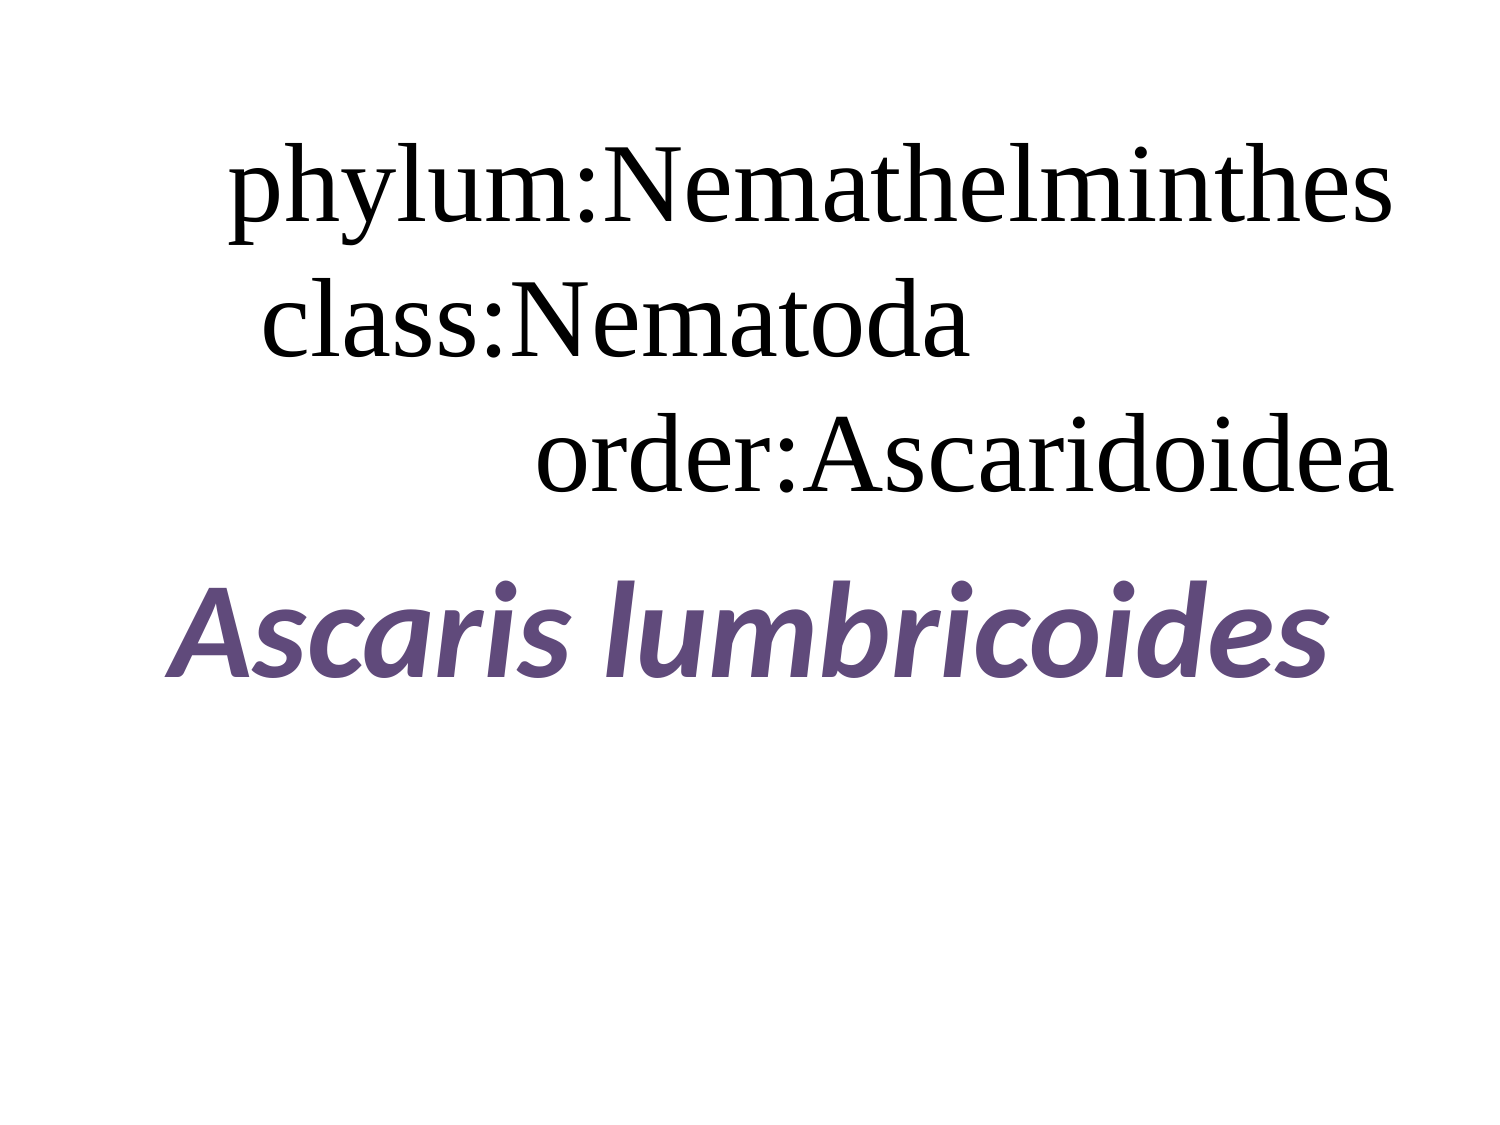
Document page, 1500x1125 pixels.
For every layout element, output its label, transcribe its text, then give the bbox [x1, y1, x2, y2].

text_box phylum:Nemathelminthes class:Nematoda order:Ascaridoidea [194, 101, 1412, 522]
text_box Ascaris lumbricoides [154, 532, 1346, 712]
